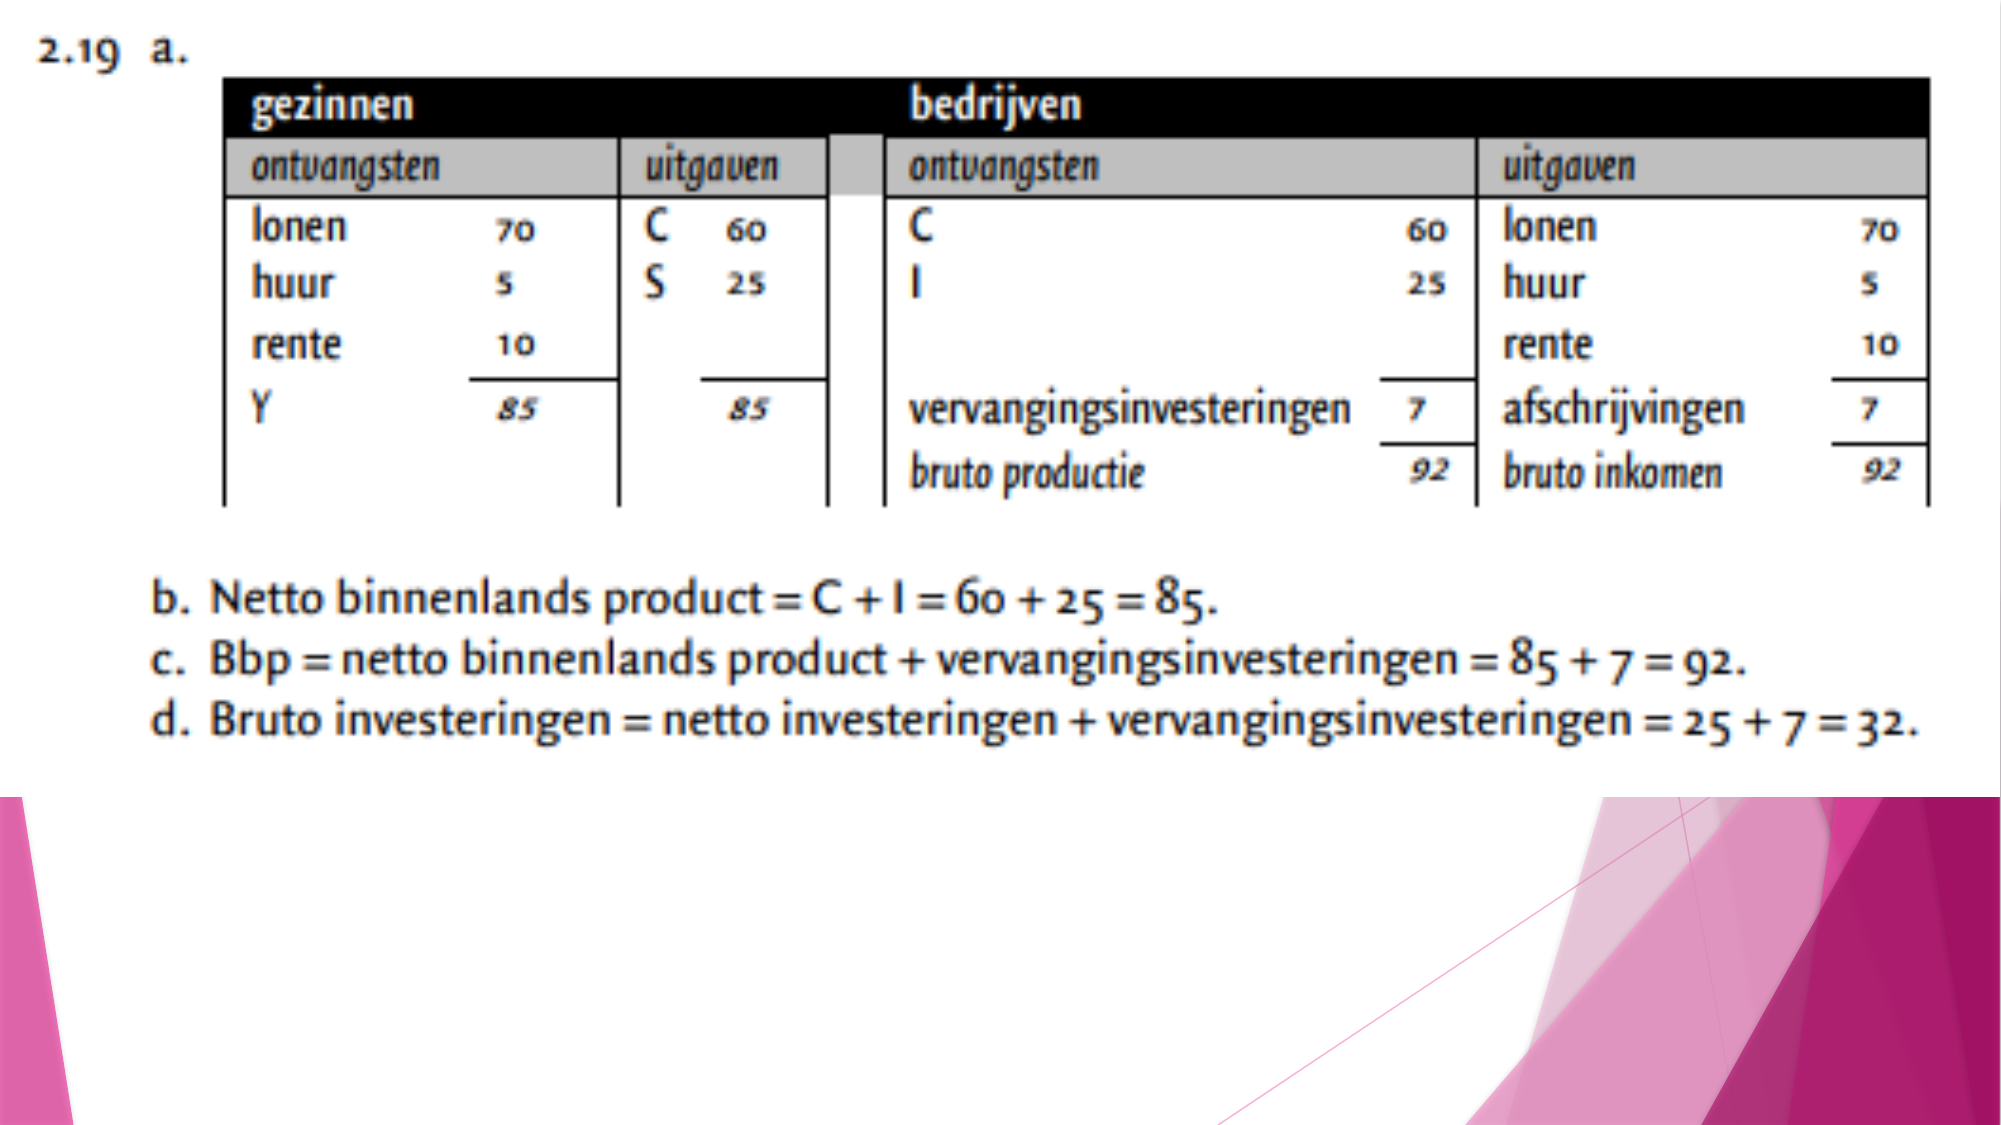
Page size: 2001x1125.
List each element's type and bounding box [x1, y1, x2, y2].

picture [0, 0, 2000, 798]
